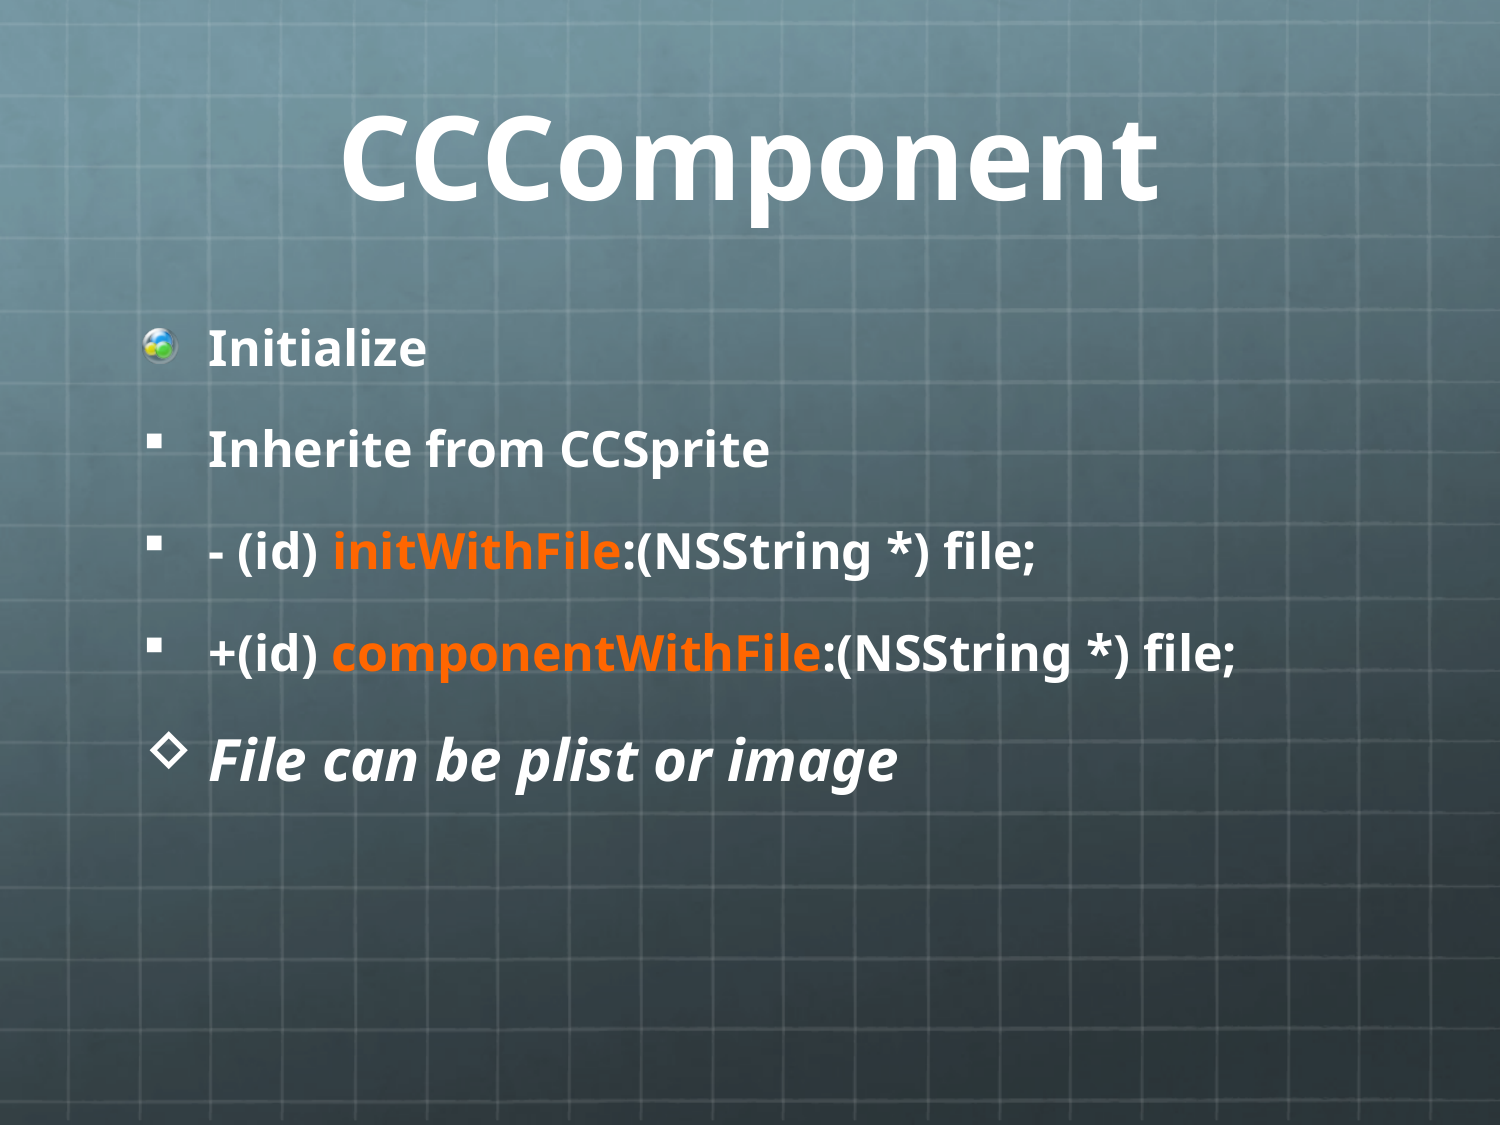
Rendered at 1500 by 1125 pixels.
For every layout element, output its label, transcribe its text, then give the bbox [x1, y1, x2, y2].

picture [0, 0, 1500, 1125]
title CCComponent [127, 17, 1372, 289]
list Initialize Inherite from CCSprite - (id) initWithFile:(NSString *) file; +(id) componentWithFile:(NSString *) file; File can be plist or image [127, 308, 1372, 1033]
